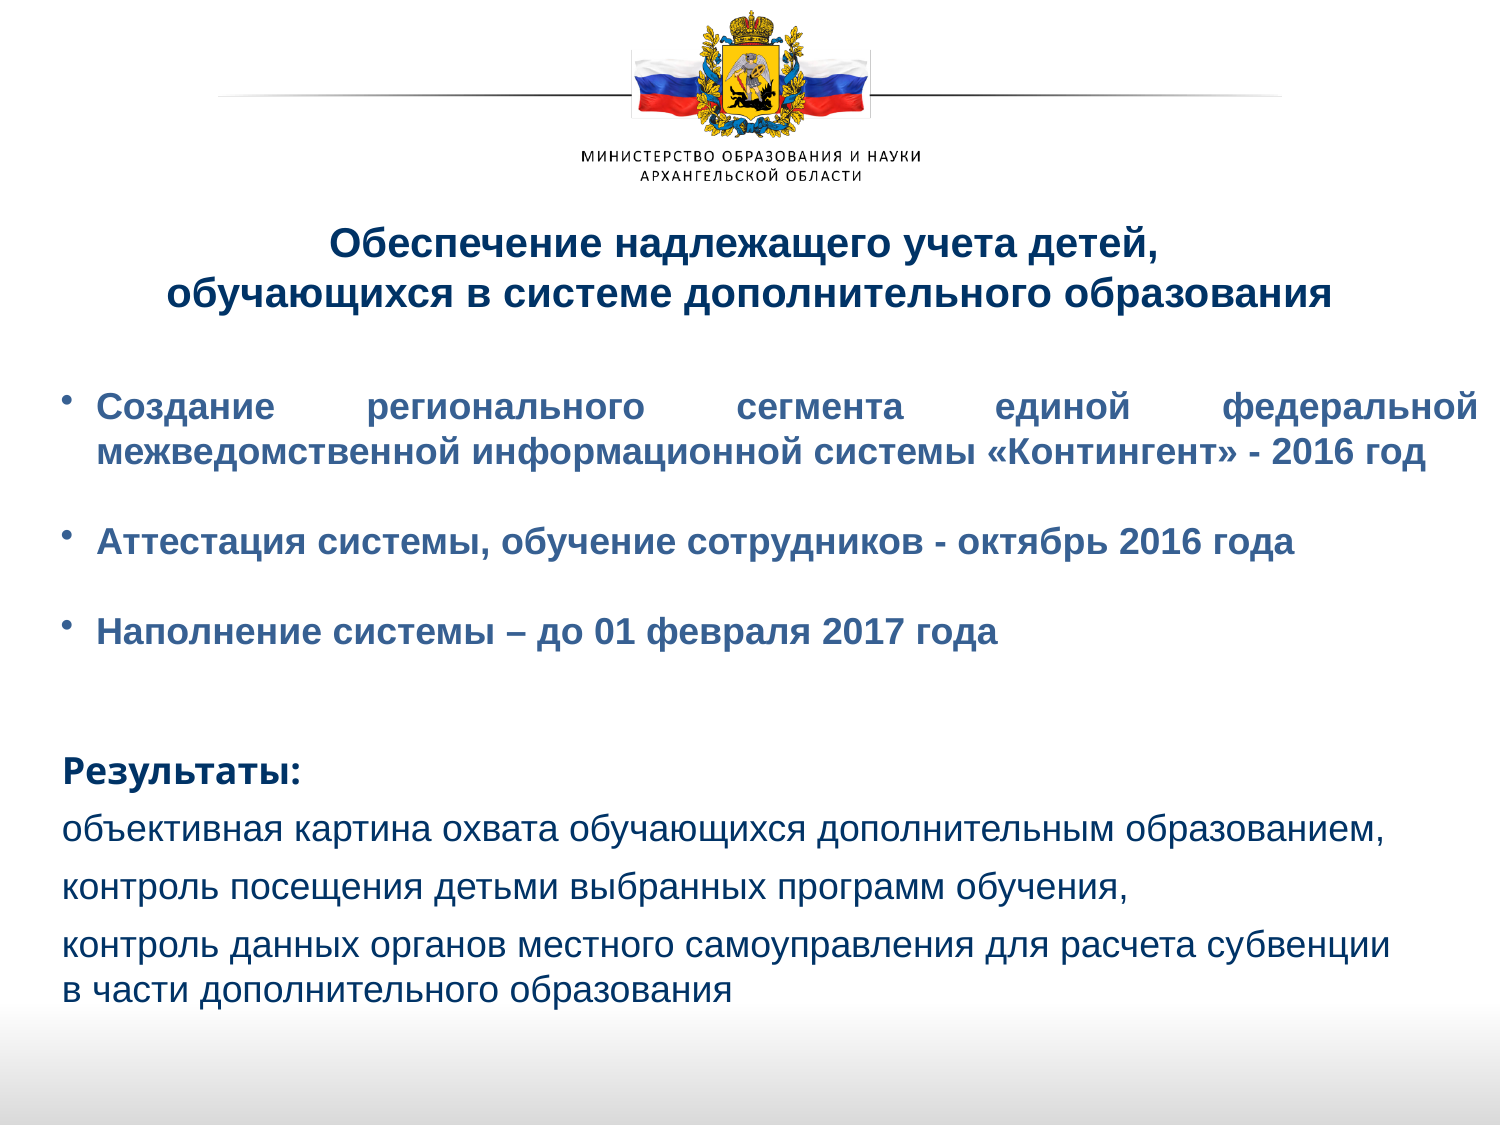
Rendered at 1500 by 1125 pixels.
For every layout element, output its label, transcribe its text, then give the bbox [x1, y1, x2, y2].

text_box Обеспечение надлежащего учета детей, обучающихся в системе дополнительного образования [25, 207, 1475, 323]
picture [218, 10, 1282, 182]
text_box Создание регионального сегмента единой федеральной межведомственной информационной системы «Контингент» - 2016 год Аттестация системы, обучение сотрудников - октябрь 2016 года Наполнение системы – до 01 февраля 2017 года [0, 374, 1495, 660]
text_box Результаты: объективная картина охвата обучающихся дополнительным образованием, контроль посещения детьми выбранных программ обучения, контроль данных органов местного самоуправления для расчета субвенции в части дополнительного образования [47, 739, 1453, 1017]
